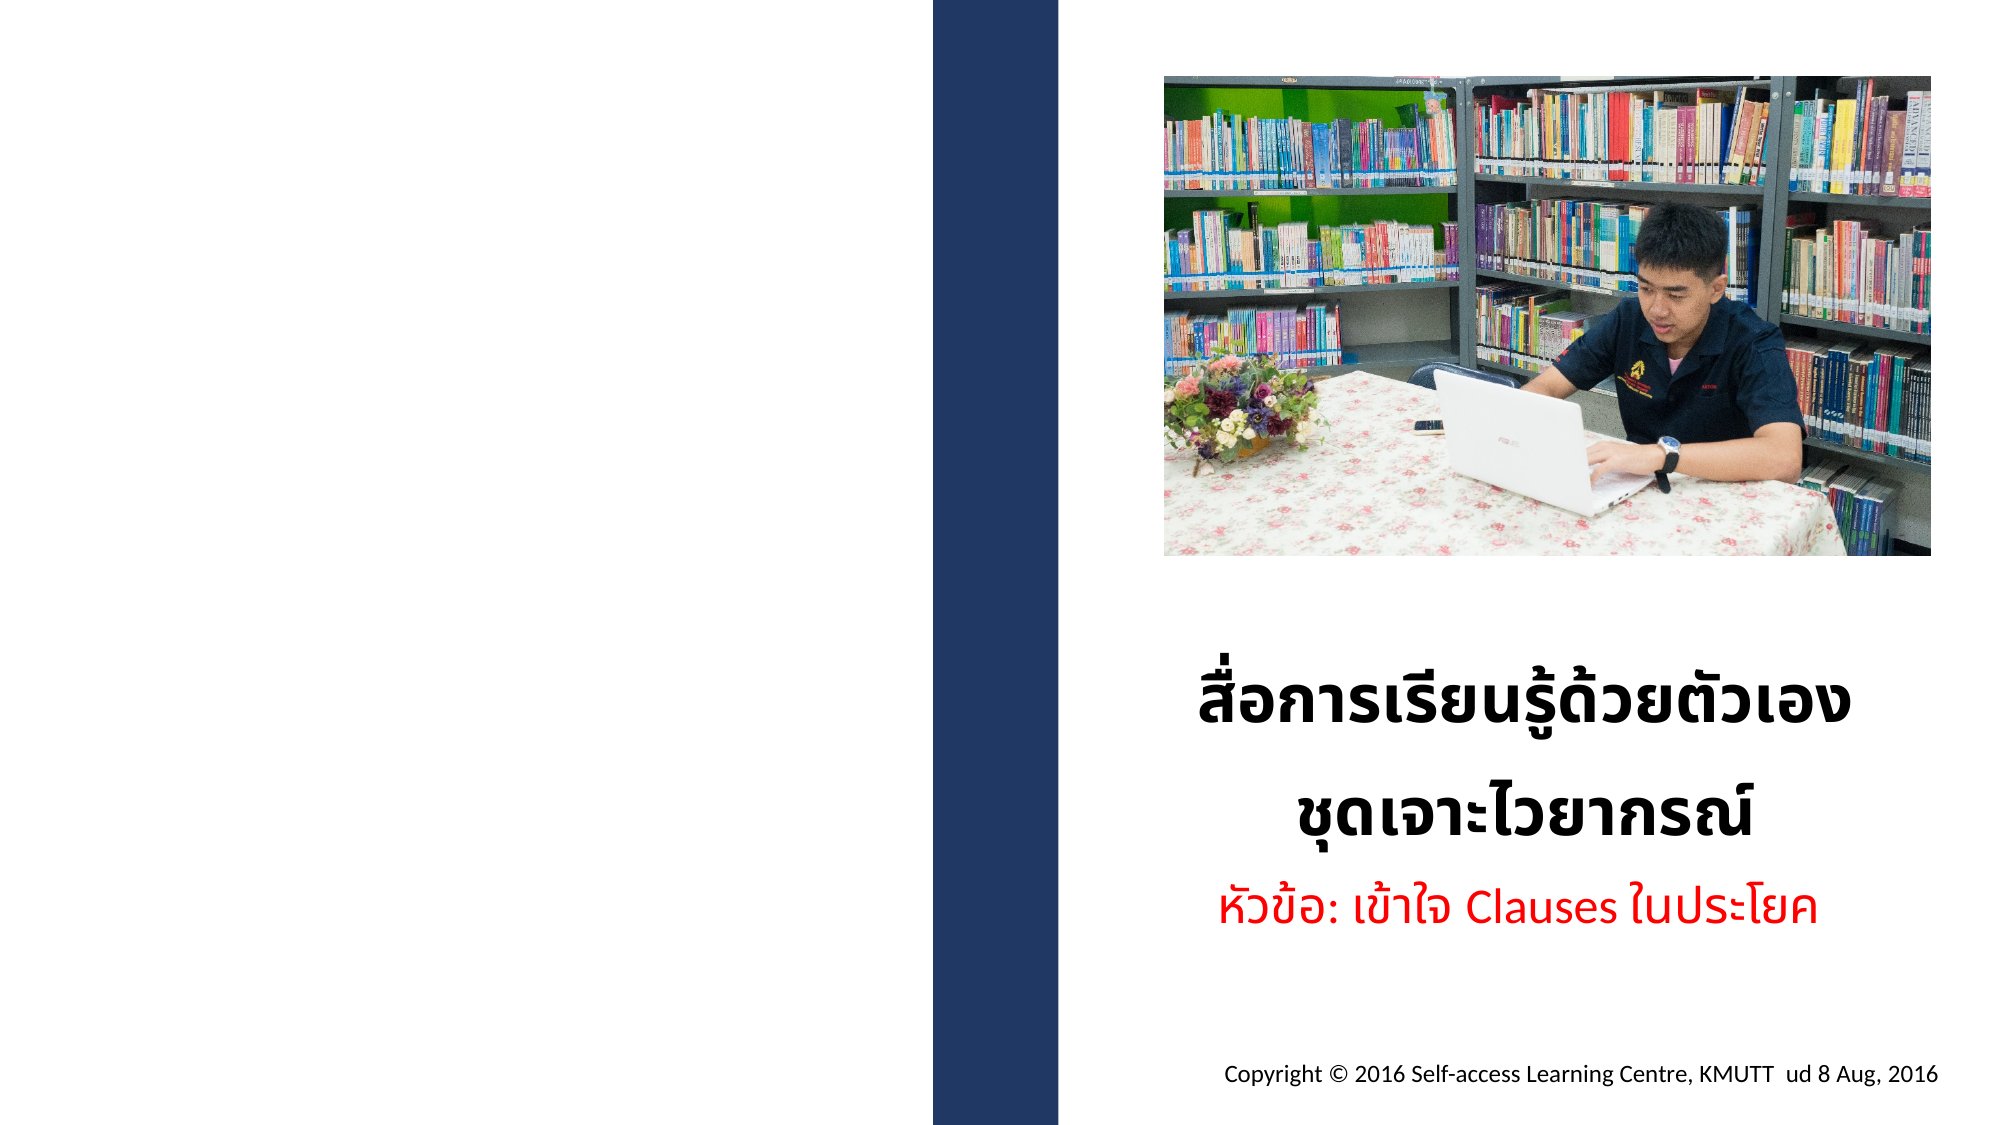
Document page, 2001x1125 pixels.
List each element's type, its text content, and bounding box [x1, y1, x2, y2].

text_box Copyright © 2016 Self-access Learning Centre, KMUTT ud 8 Aug, 2016 [1207, 1049, 2000, 1096]
text_box [932, 0, 1059, 1125]
text_box สื่อการเรียนรู้ด้วยตัวเอง ชุดเจาะไวยากรณ์ หัวข้อ: เข้าใจ Clauses ในประโยค [1161, 647, 1890, 943]
picture [1164, 76, 1931, 556]
